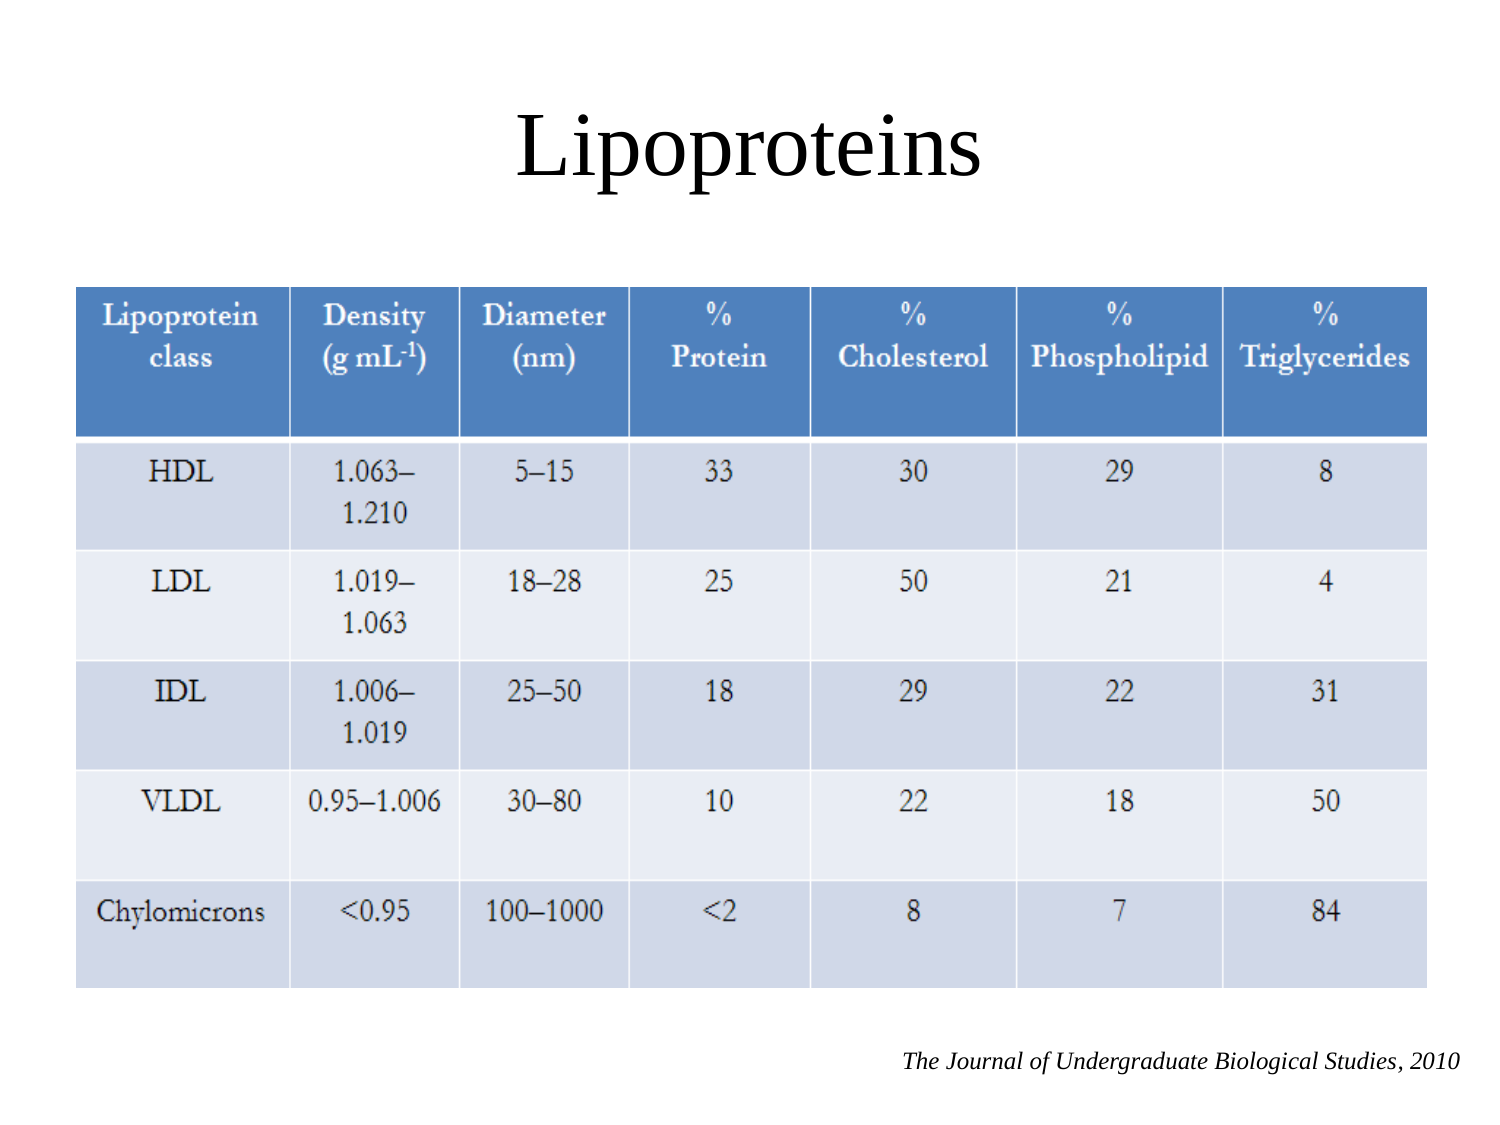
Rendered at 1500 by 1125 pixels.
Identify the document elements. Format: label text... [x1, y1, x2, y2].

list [76, 287, 1427, 988]
title Lipoproteins [74, 44, 1426, 233]
text_box The Journal of Undergraduate Biological Studies, 2010 [887, 1037, 1500, 1083]
